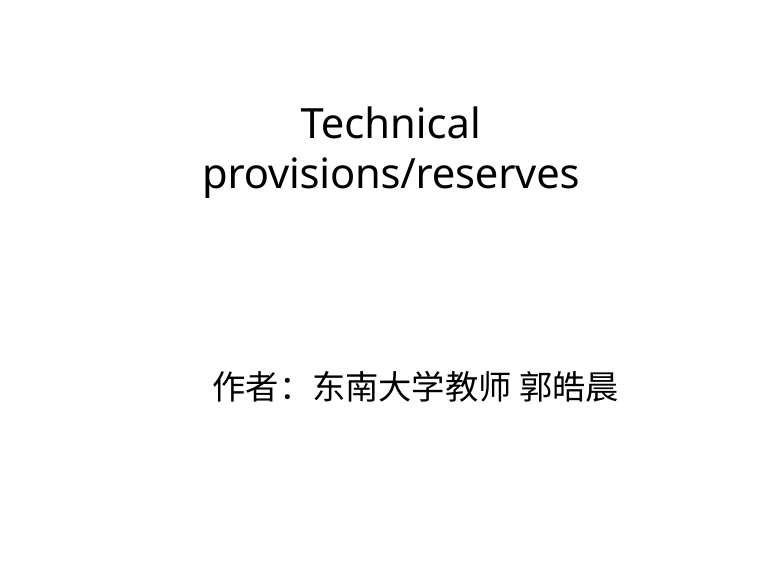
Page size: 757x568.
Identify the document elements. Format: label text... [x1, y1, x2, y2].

text_box 作者：东南大学教师 郭皓晨 [198, 358, 635, 414]
title Technical provisions/reserves [165, 84, 616, 197]
